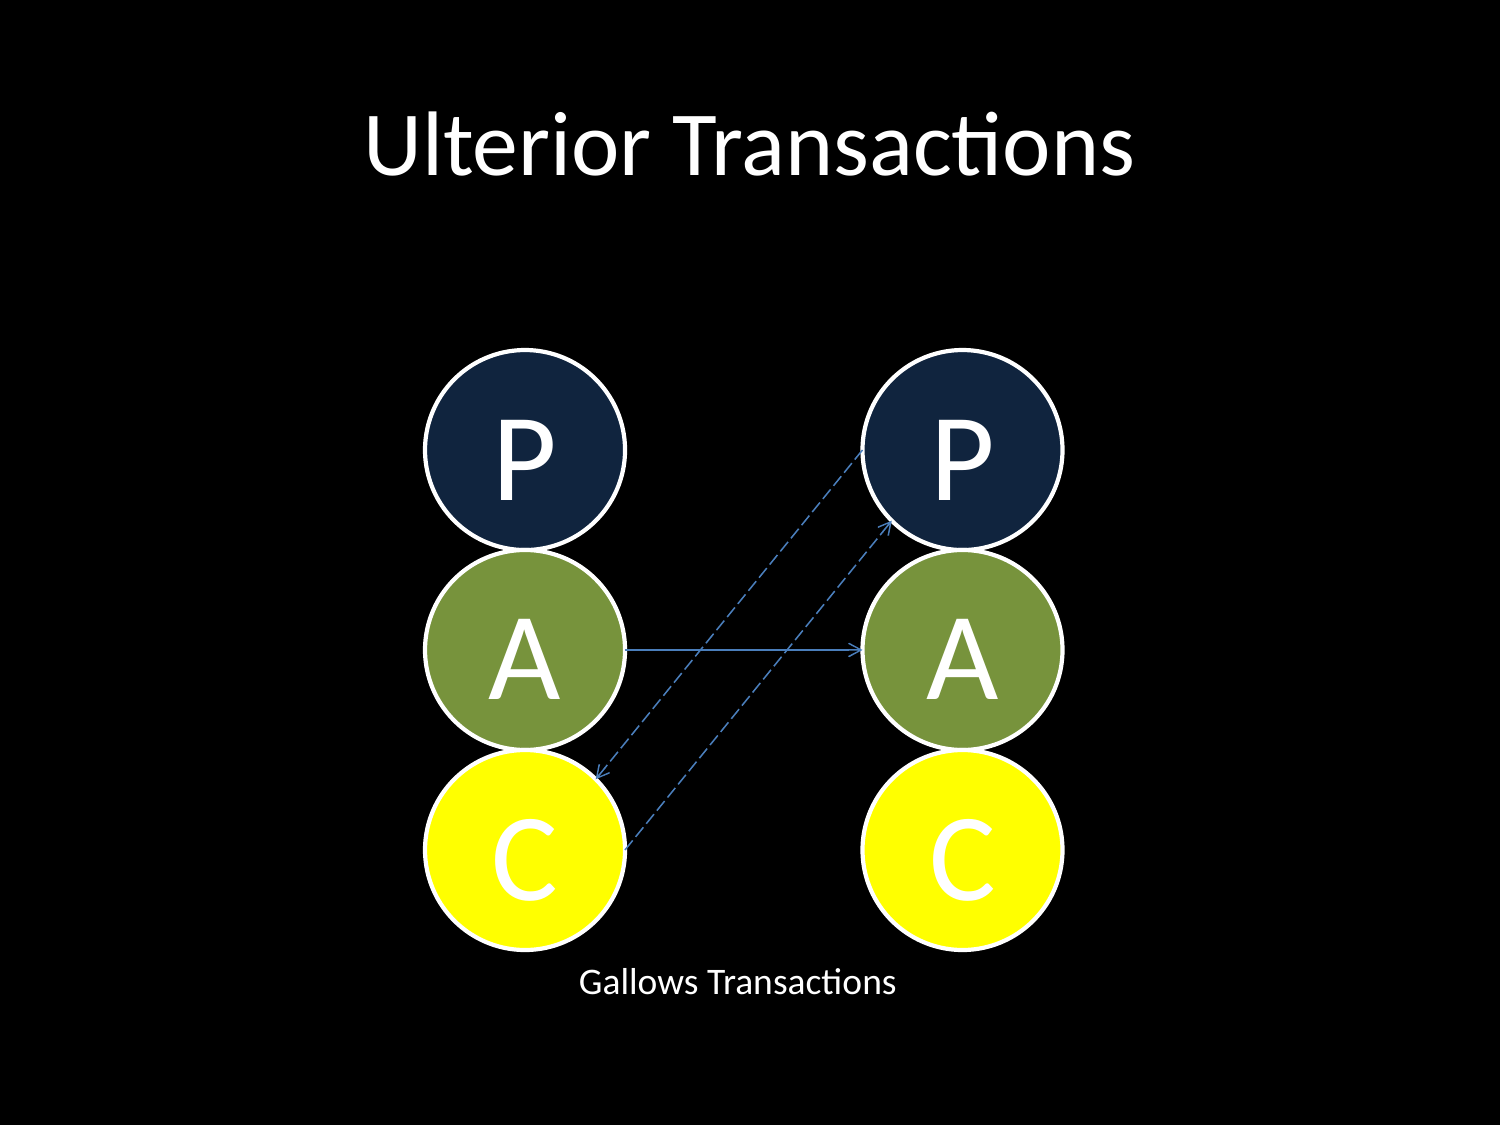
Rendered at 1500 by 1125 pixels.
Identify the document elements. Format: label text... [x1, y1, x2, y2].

text_box P [422, 347, 628, 550]
text_box Gallows Transactions [564, 949, 912, 1010]
text_box C [422, 747, 627, 953]
title Ulterior Transactions [75, 45, 1425, 233]
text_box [595, 449, 863, 780]
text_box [624, 520, 892, 851]
text_box A [422, 547, 590, 750]
text_box P [860, 347, 1065, 550]
text_box A [897, 547, 1065, 750]
text_box C [860, 747, 1065, 953]
